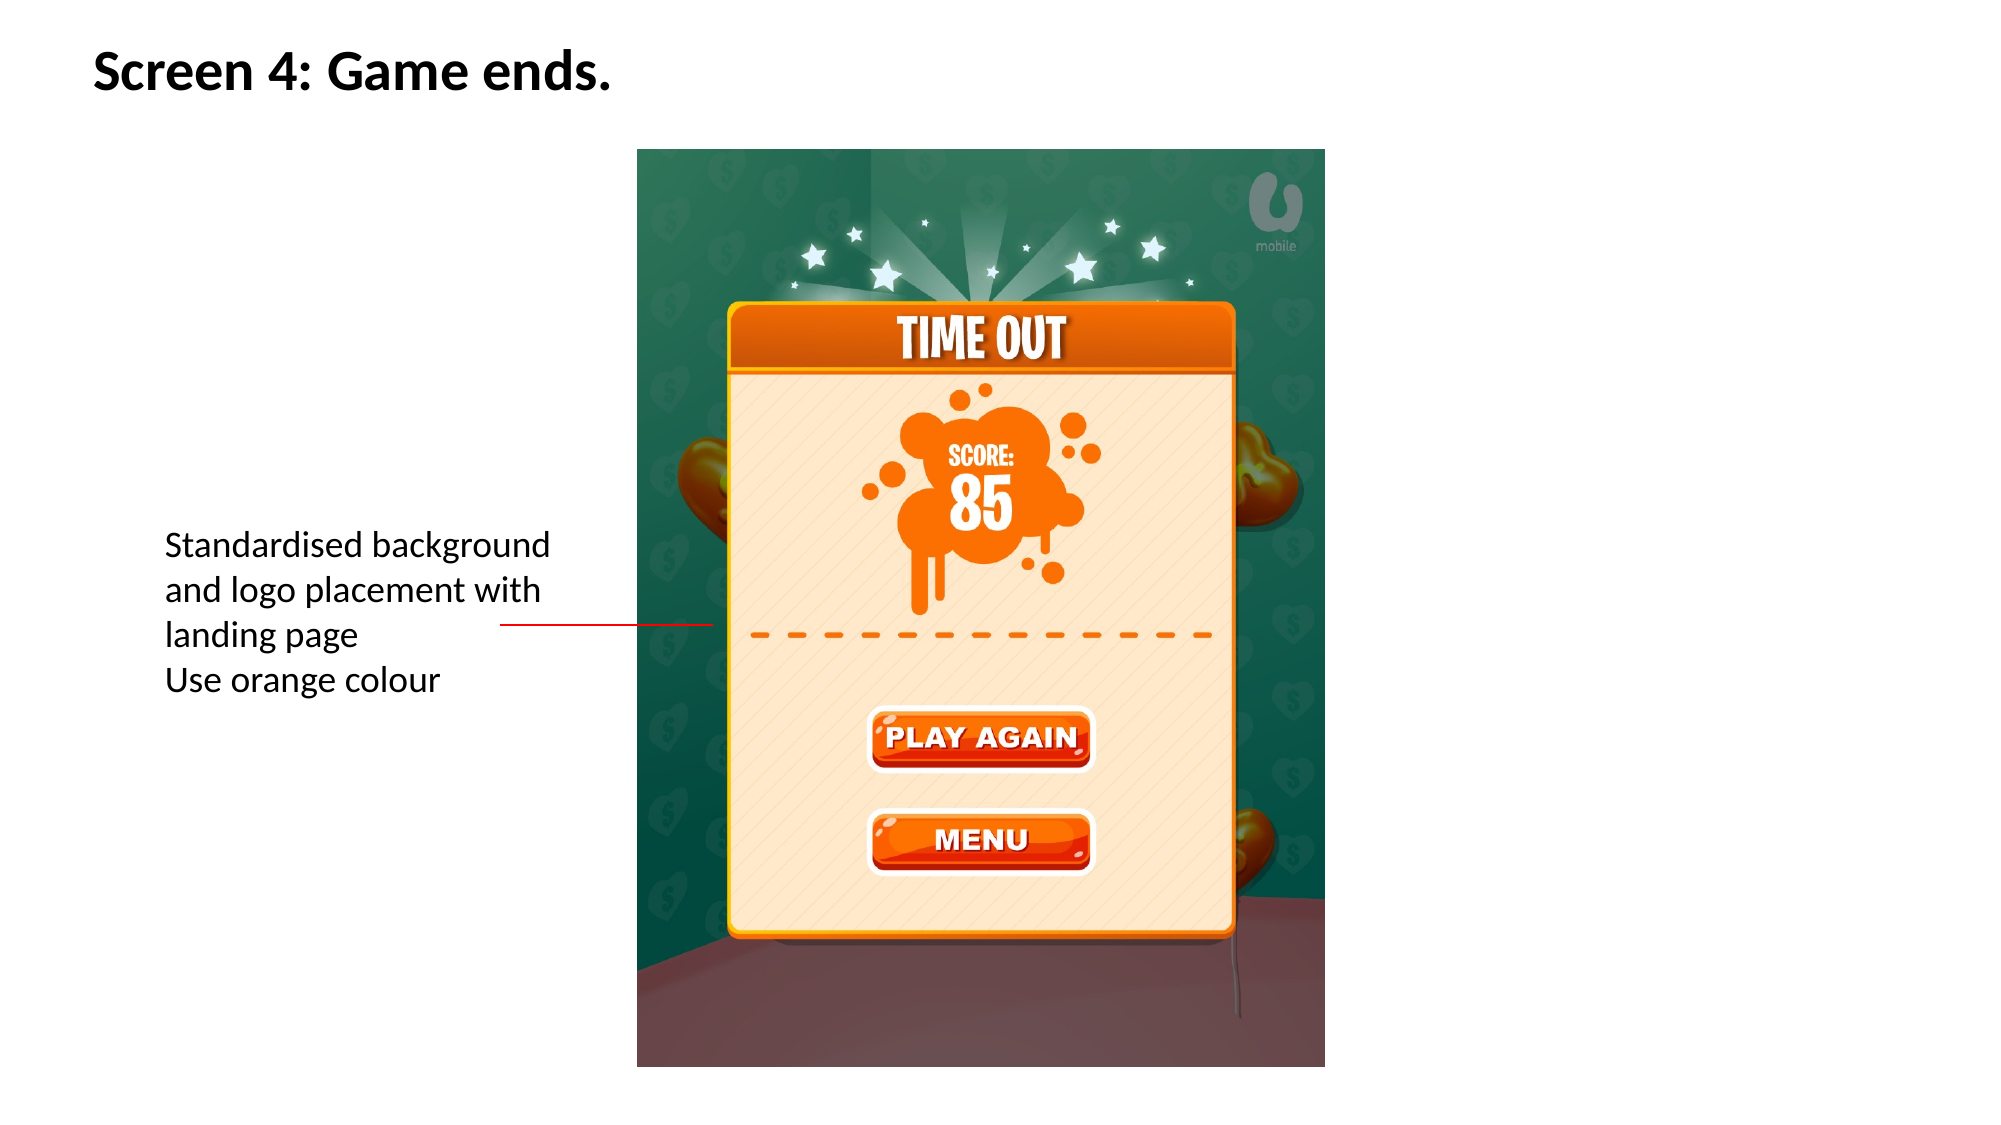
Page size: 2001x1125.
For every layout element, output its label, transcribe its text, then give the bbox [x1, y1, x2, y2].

text_box Screen 4: Game ends. [78, 24, 642, 110]
picture [637, 149, 1325, 1067]
text_box Standardised background and logo placement with landing page Use orange colour [150, 512, 585, 708]
